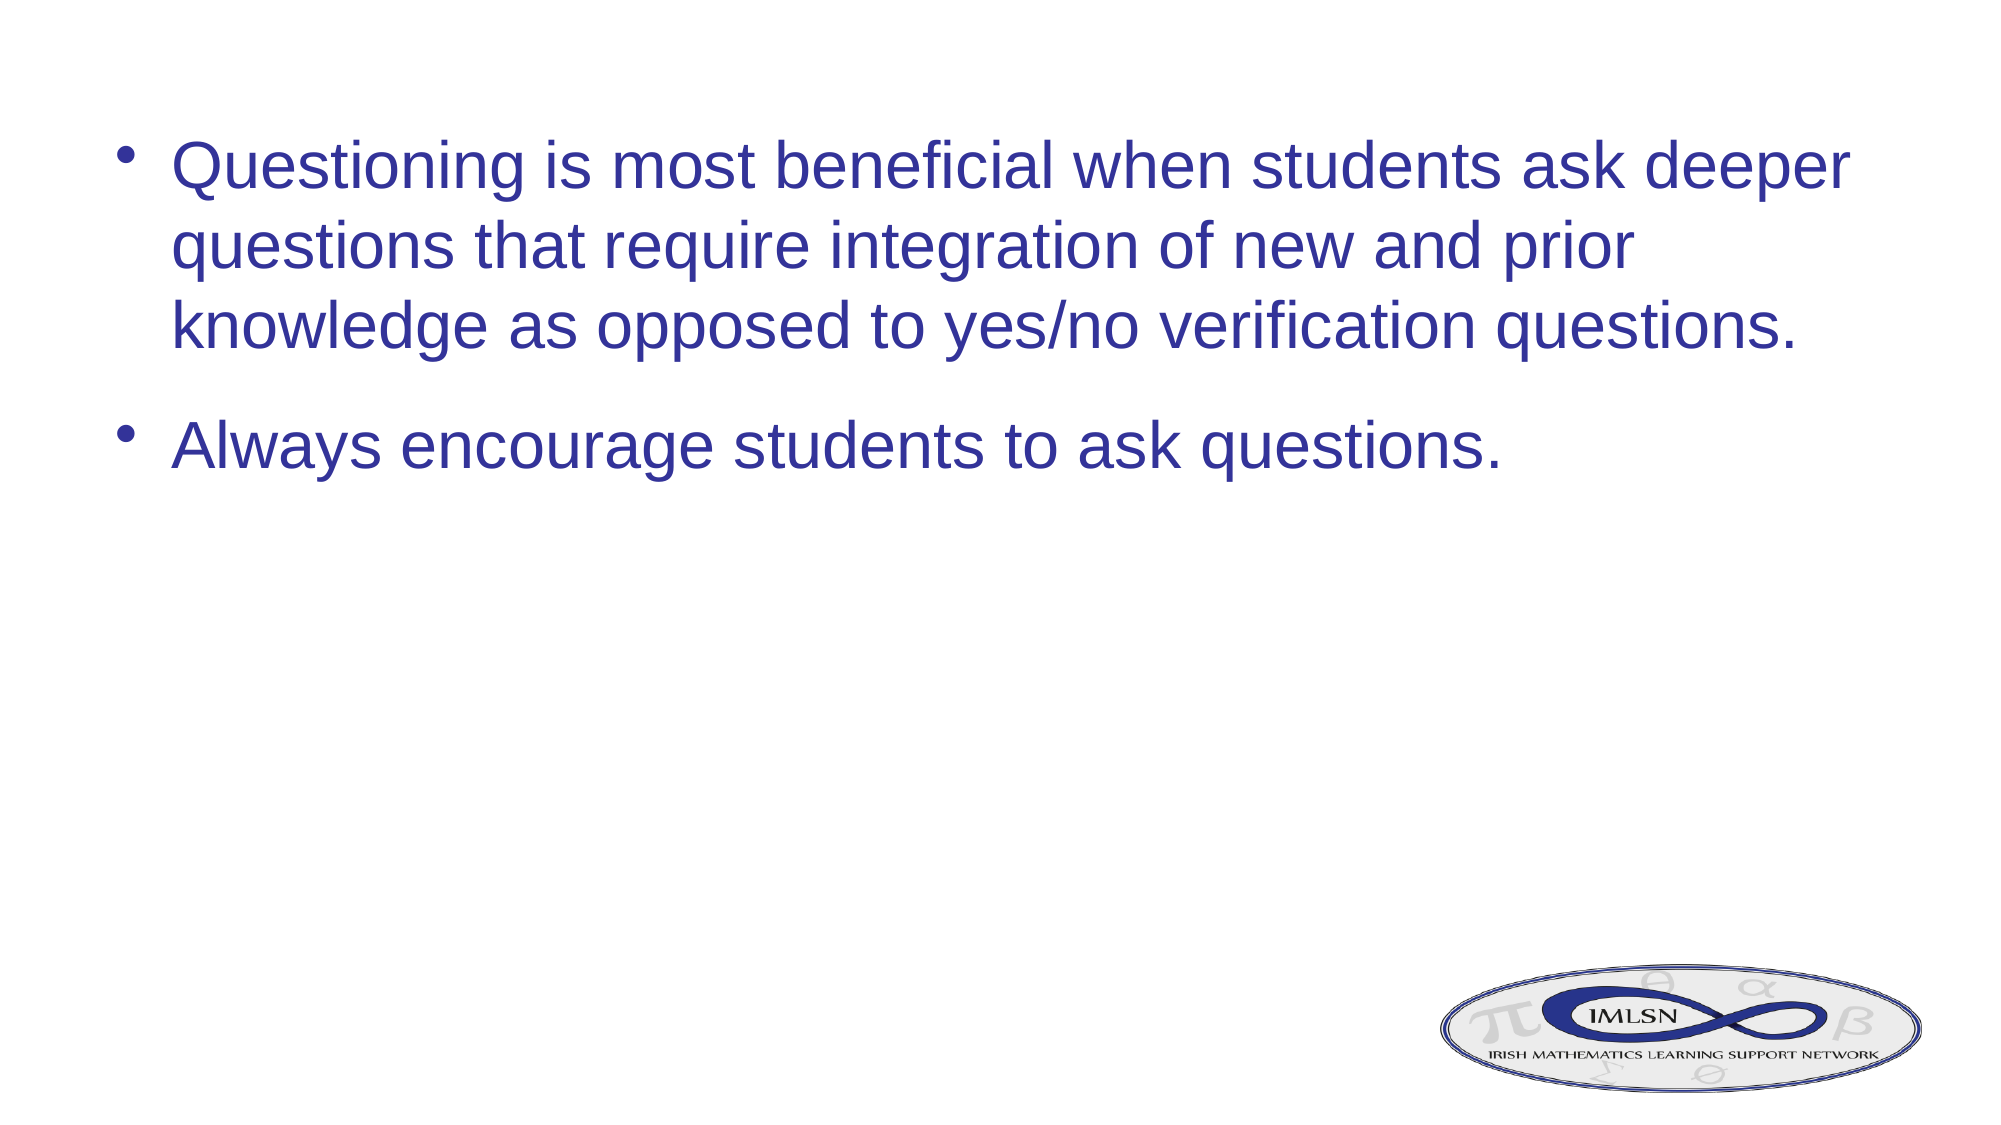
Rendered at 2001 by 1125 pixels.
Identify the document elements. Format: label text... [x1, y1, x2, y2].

picture [1440, 964, 1922, 1093]
list Questioning is most beneficial when students ask deeper questions that require integration of new and prior knowledge as opposed to yes/no verification questions. Always encourage students to ask questions. [99, 114, 1900, 1005]
